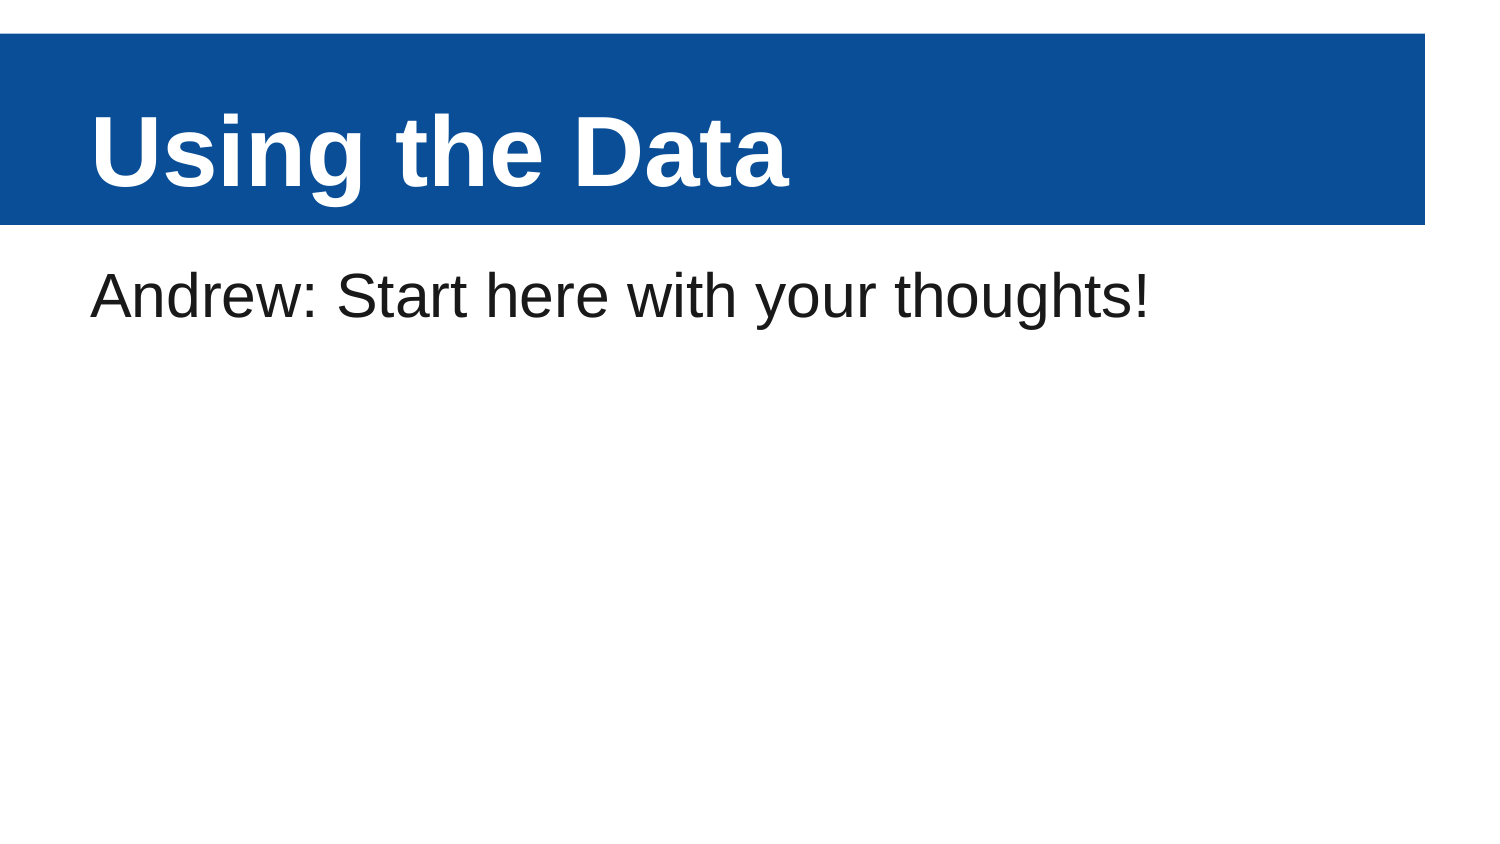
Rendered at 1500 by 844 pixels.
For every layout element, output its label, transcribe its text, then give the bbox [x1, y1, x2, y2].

title Using the Data [75, 33, 1425, 221]
list Andrew: Start here with your thoughts! [75, 239, 1425, 808]
